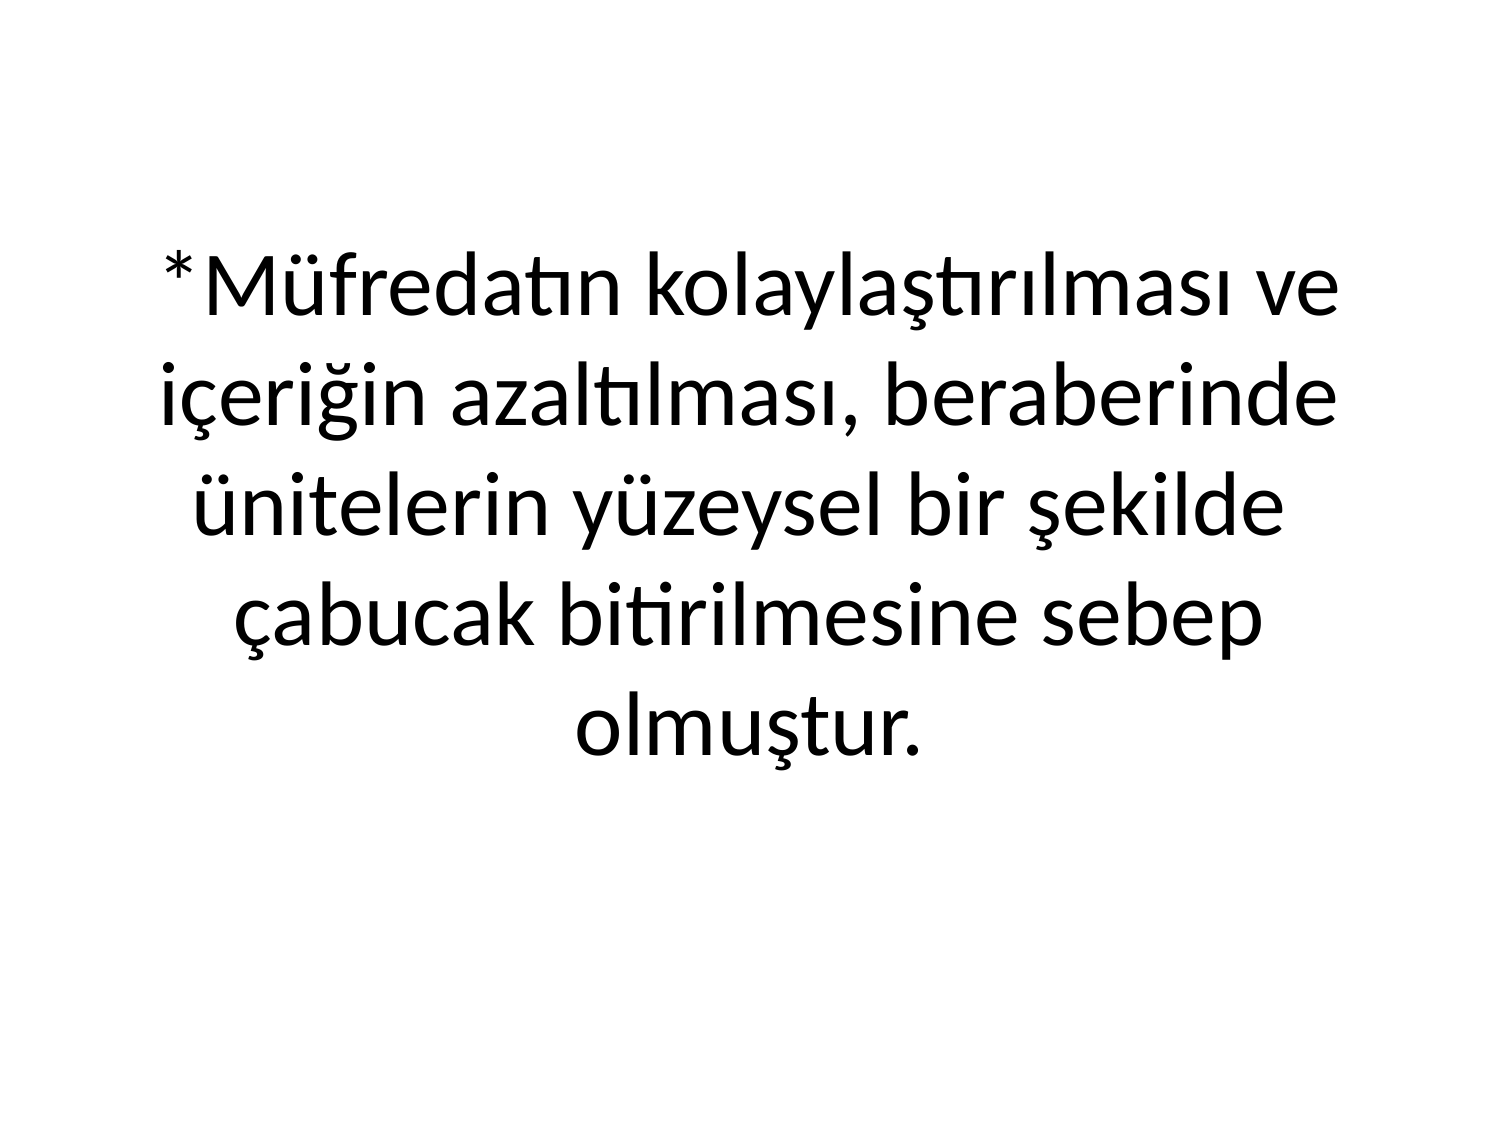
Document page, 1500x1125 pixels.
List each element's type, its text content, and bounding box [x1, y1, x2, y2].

title *Müfredatın kolaylaştırılması ve içeriğin azaltılması, beraberinde ünitelerin yüzeysel bir şekilde çabucak bitirilmesine sebep olmuştur. [75, 45, 1425, 953]
